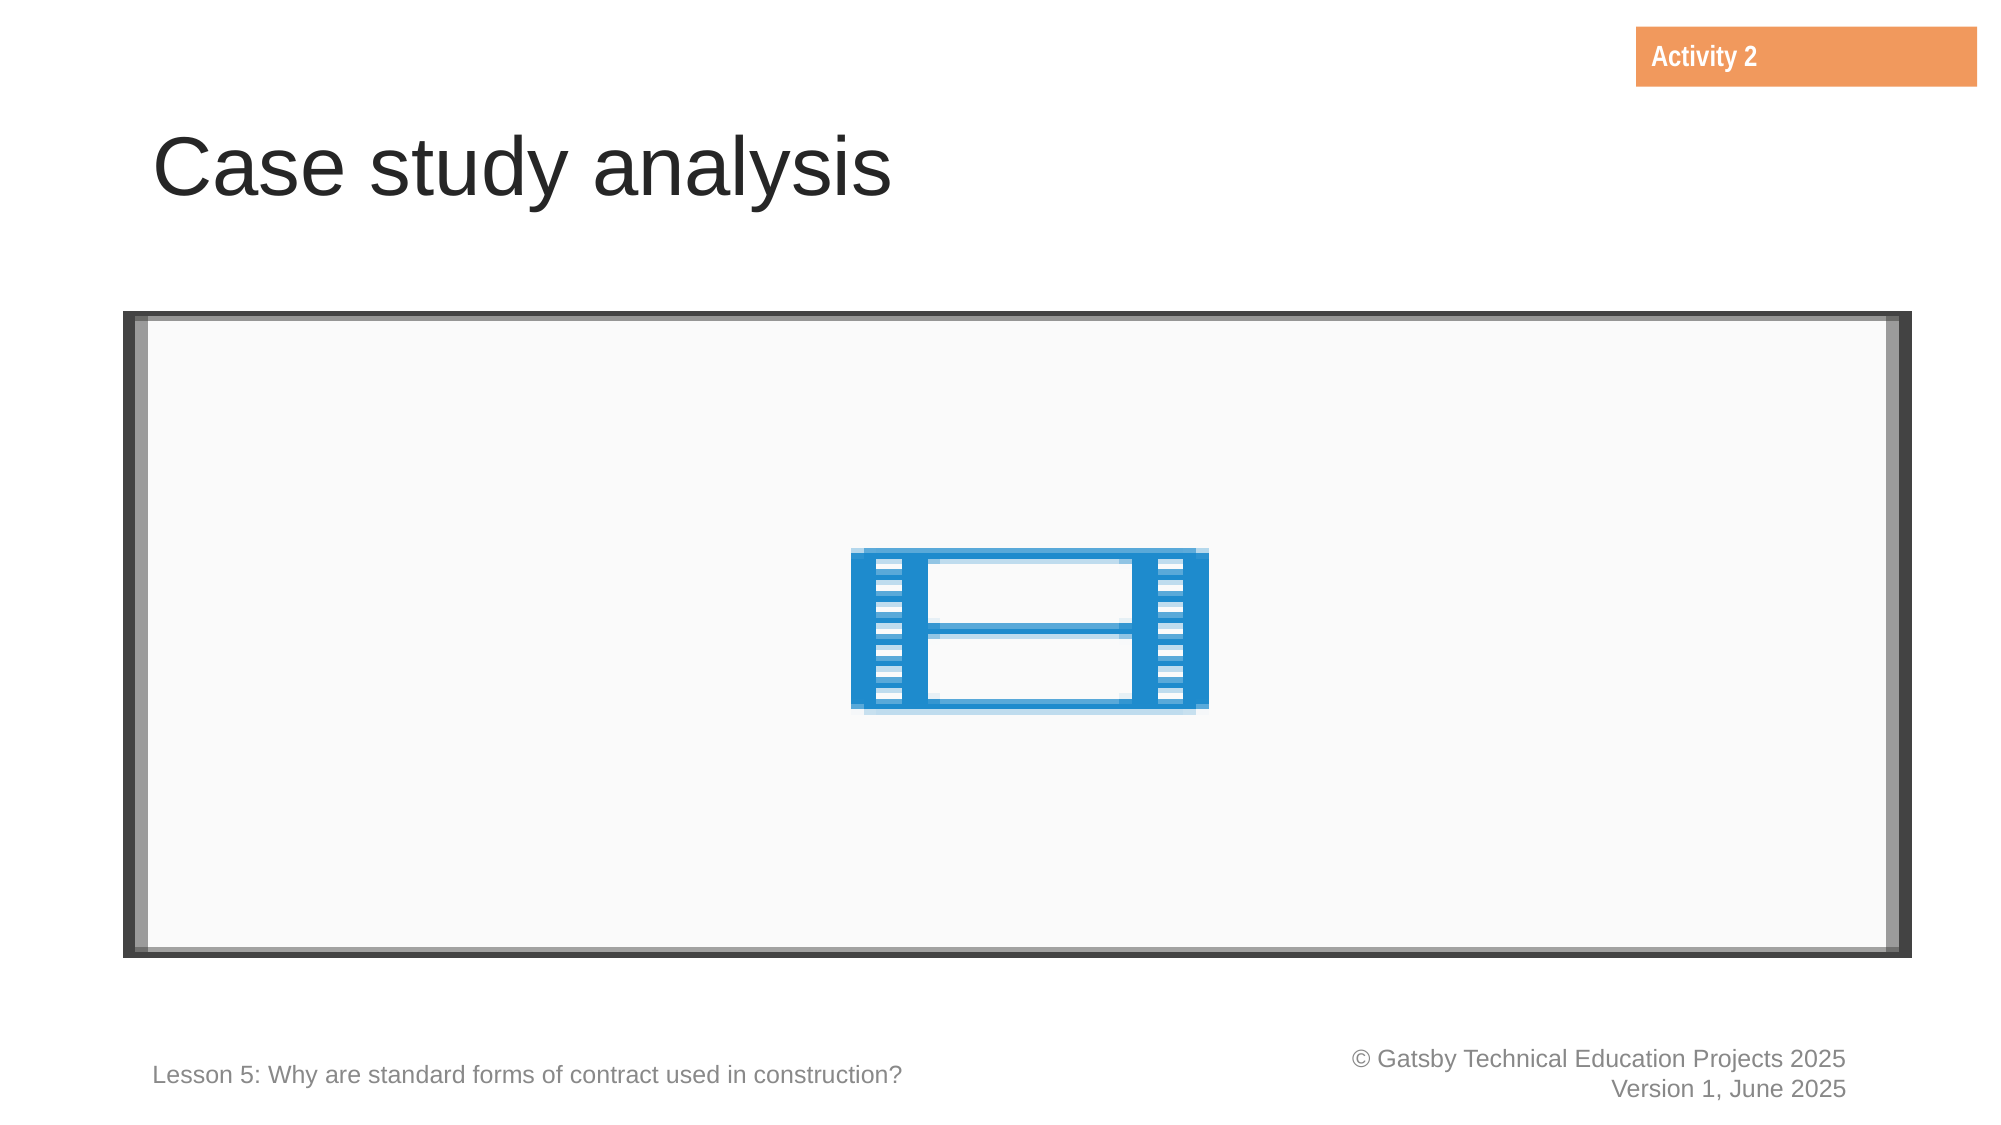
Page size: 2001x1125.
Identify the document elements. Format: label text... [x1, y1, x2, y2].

title Case study analysis [137, 59, 1863, 278]
list Activity 2 [1636, 26, 1978, 87]
list Lesson 5: Why are standard forms of contract used in construction? [137, 1042, 927, 1103]
